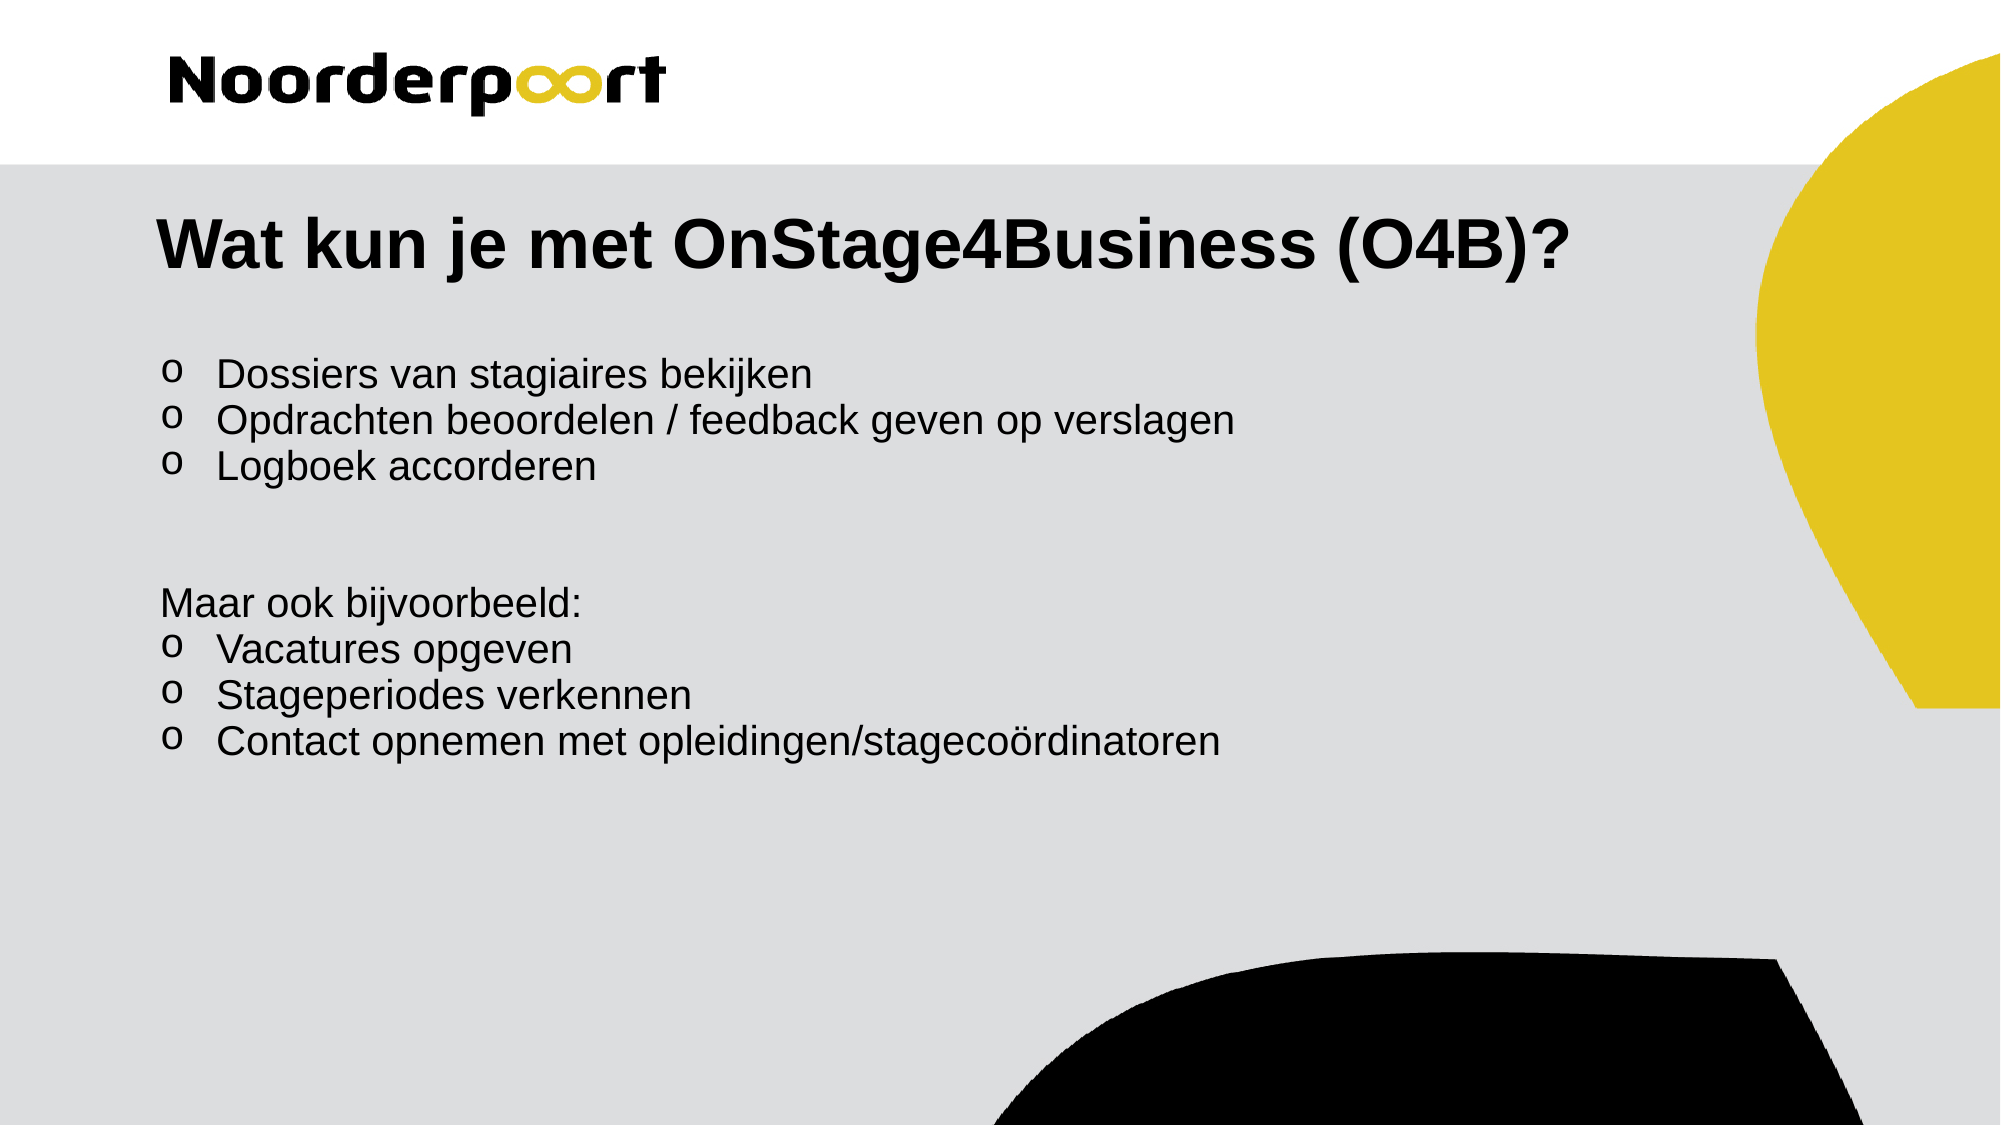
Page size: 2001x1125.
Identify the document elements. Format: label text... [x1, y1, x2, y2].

list Dossiers van stagiaires bekijken Opdrachten beoordelen / feedback geven op verslagen Logboek accorderen Maar ook bijvoorbeeld: Vacatures opgeven Stageperiodes verkennen Contact opnemen met opleidingen/stagecoördinatoren [144, 343, 1723, 927]
title Wat kun je met OnStage4Busine​ss (O4B)? [141, 187, 1720, 294]
picture [0, 0, 2001, 1125]
